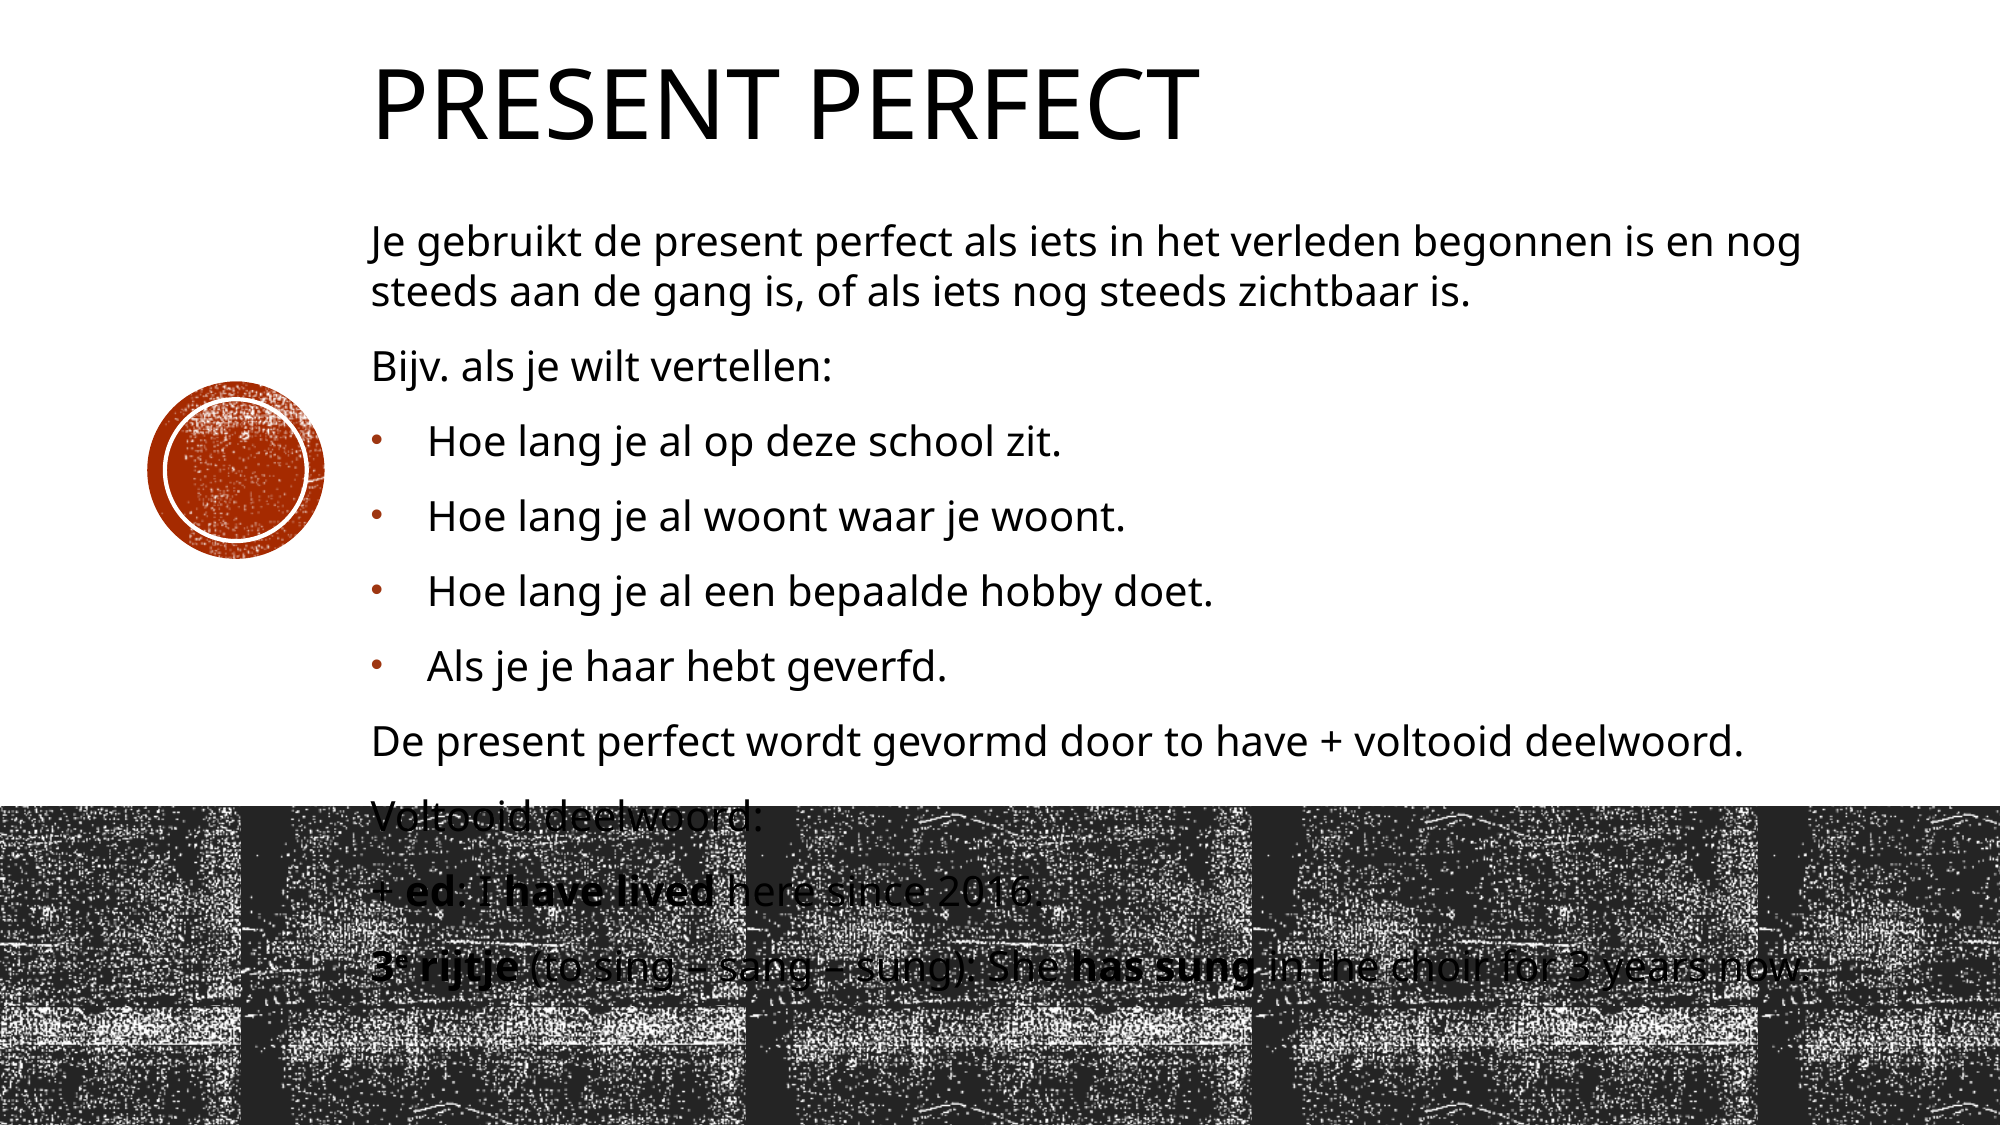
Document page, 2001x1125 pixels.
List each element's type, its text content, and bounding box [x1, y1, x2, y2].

title Present perfect [355, 56, 1927, 166]
list Je gebruikt de present perfect als iets in het verleden begonnen is en nog steeds aan de gang is, of als iets nog steeds zichtbaar is. Bijv. als je wilt vertellen: Hoe lang je al op deze school zit. Hoe lang je al woont waar je woont. Hoe lang je al een bepaalde hobby doet. Als je je haar hebt geverfd. De present perfect wordt gevormd door to have + voltooid deelwoord. Voltooid deelwoord: + ed: I have lived here since 2016. 3e rijtje (to sing – sang – sung): She has sung in the choir for 3 years now. [355, 206, 1841, 1089]
